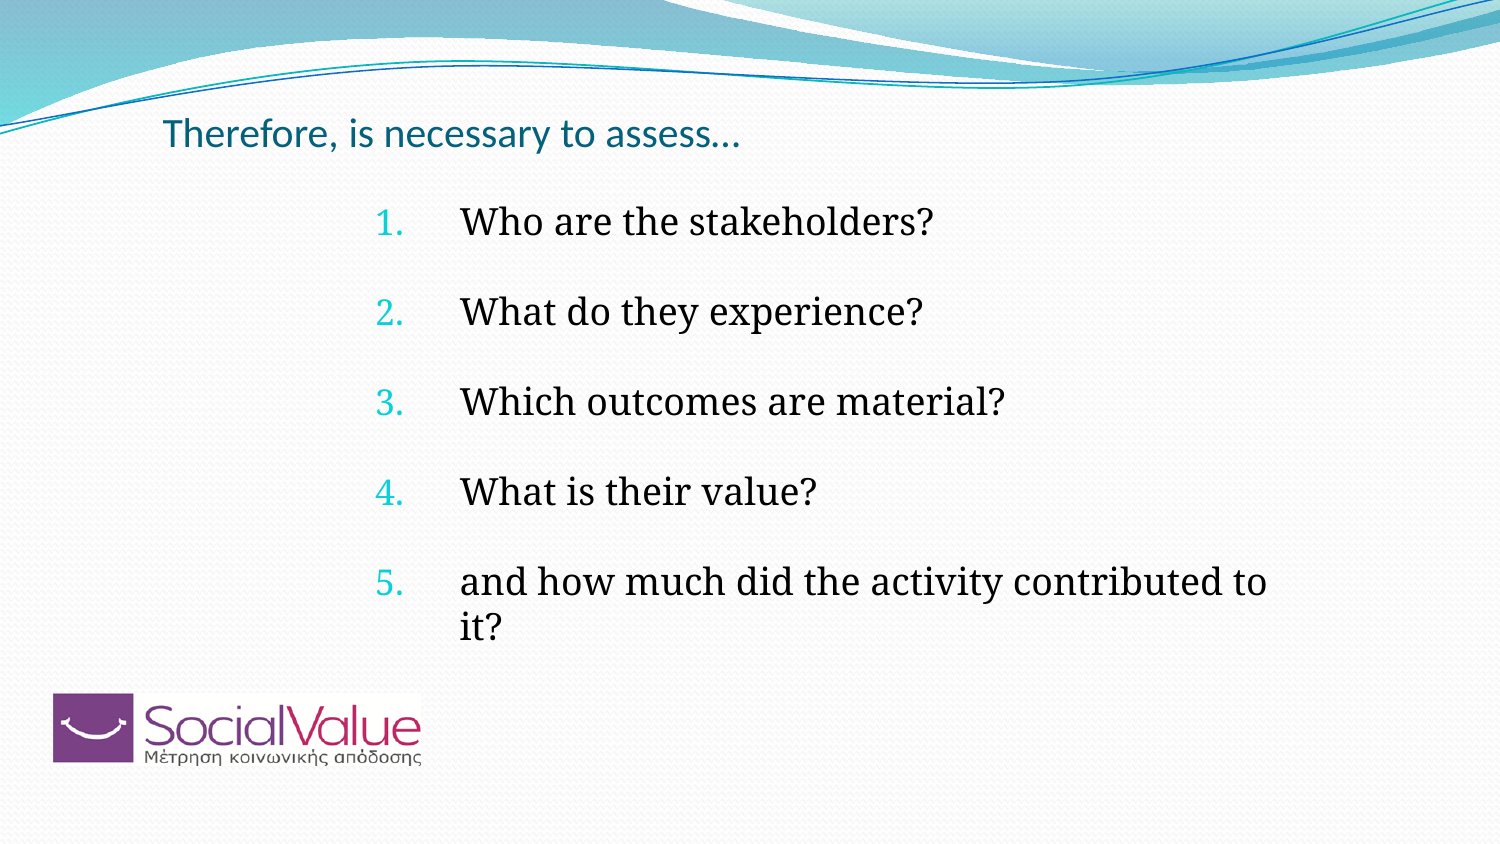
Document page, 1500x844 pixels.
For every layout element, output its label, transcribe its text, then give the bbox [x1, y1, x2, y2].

list Who are the stakeholders? What do they experience? Which outcomes are material? What is their value? and how much did the activity contributed to it? [360, 183, 1316, 727]
text_box [422, 697, 426, 727]
picture [52, 693, 422, 766]
title Therefore, is necessary to assess… [147, 91, 1357, 206]
